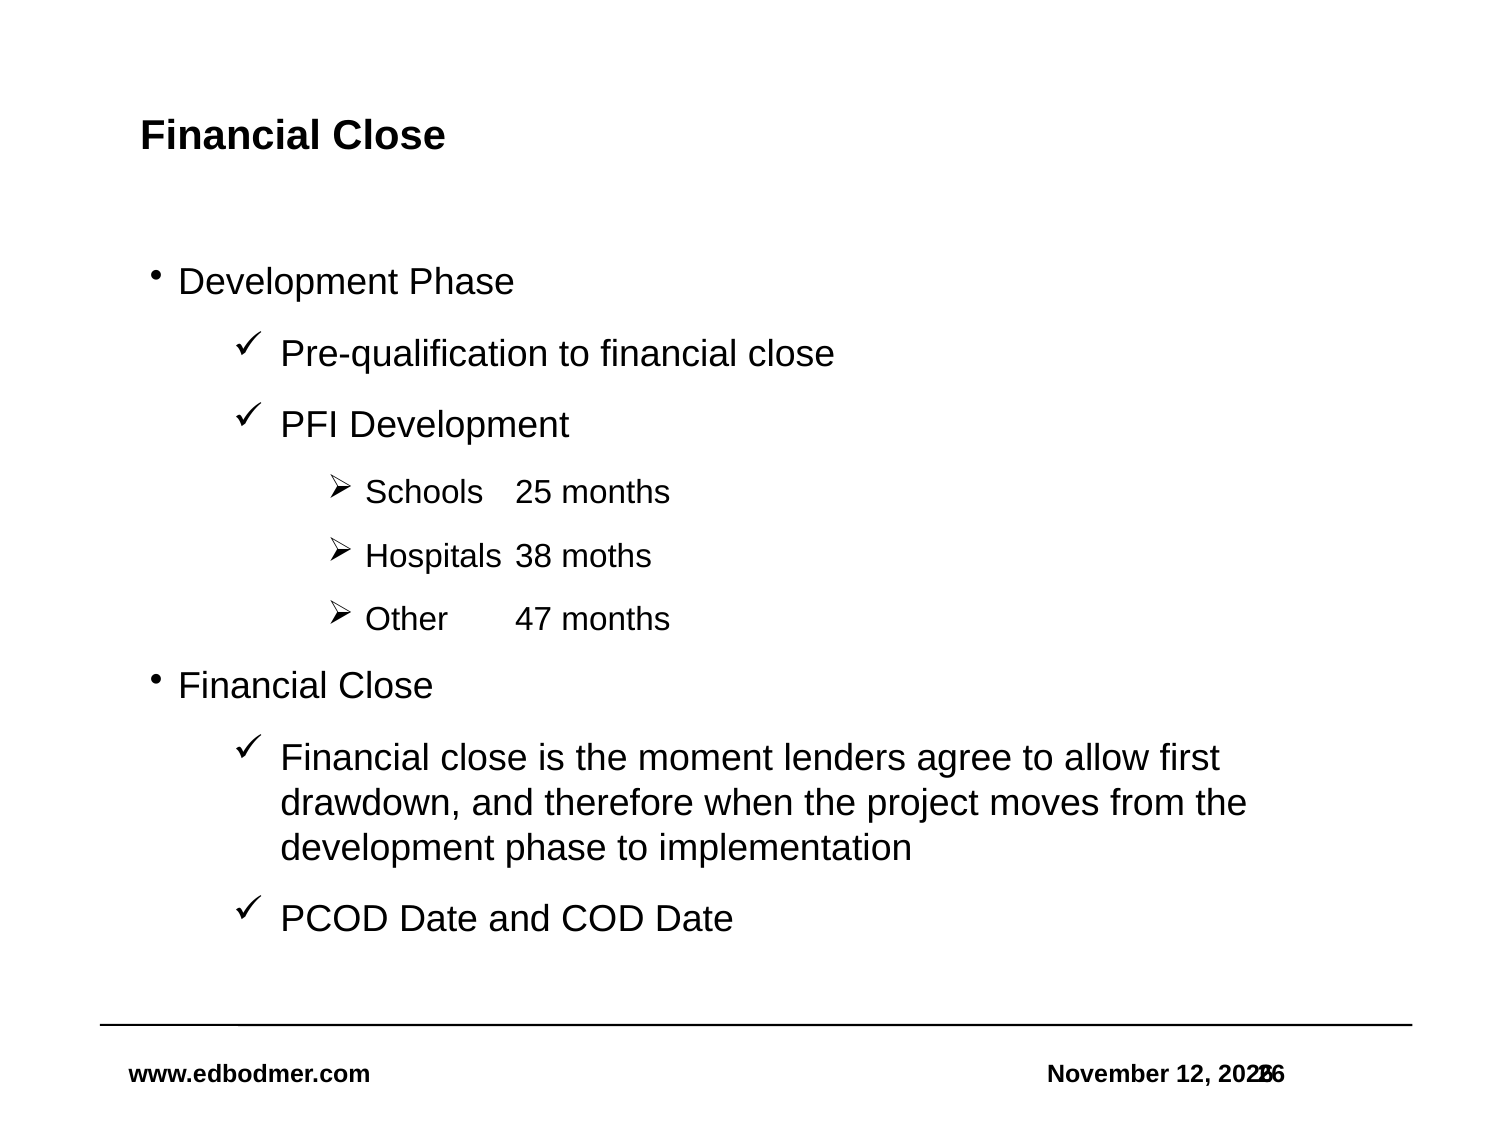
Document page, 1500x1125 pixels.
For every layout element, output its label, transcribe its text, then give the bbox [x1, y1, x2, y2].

list Development Phase Pre-qualification to financial close PFI Development Schools 25 months Hospitals 38 moths Other 47 months Financial Close Financial close is the moment lenders agree to allow first drawdown, and therefore when the project moves from the development phase to implementation PCOD Date and COD Date [124, 249, 1376, 1001]
title Financial Close [124, 99, 1288, 226]
